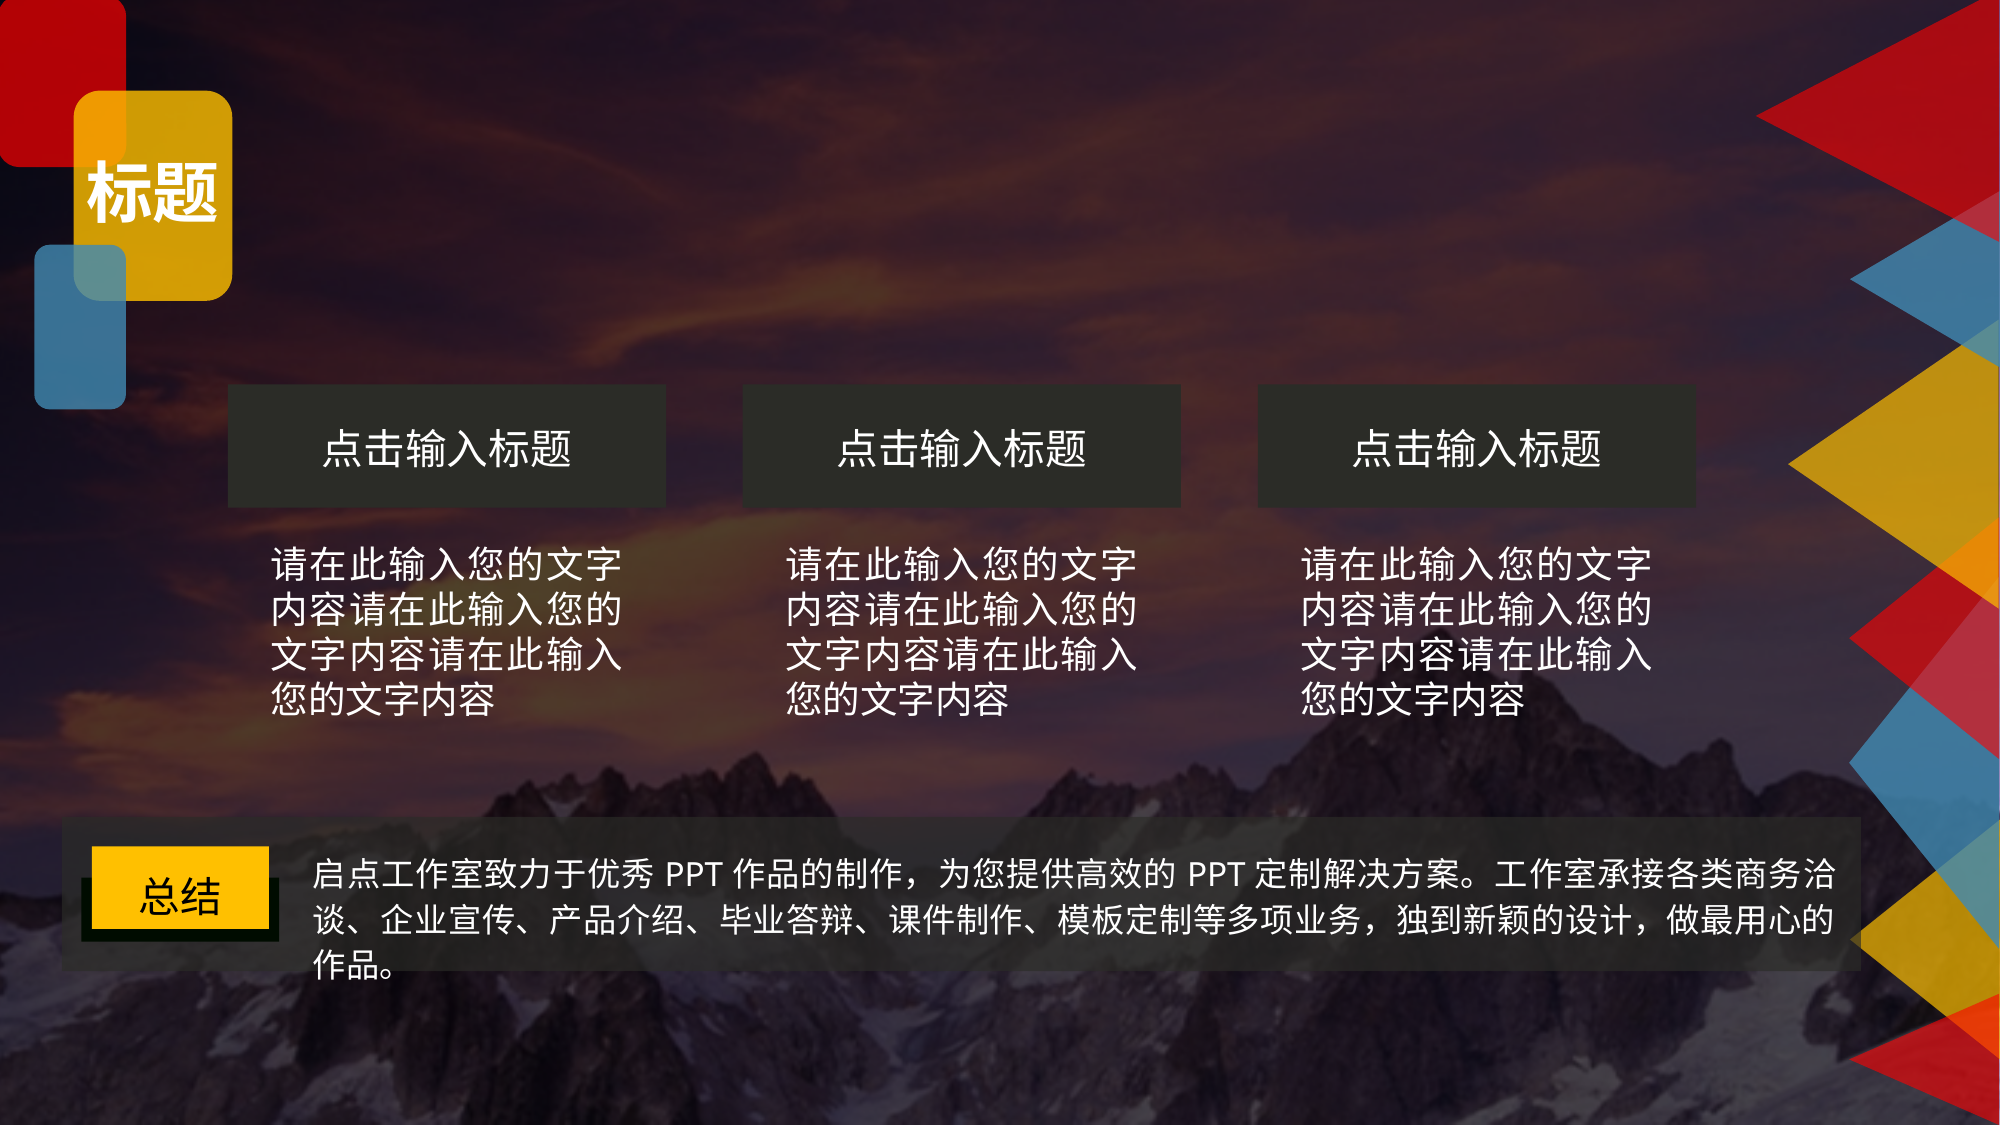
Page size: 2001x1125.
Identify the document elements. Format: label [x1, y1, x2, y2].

text_box [227, 313, 667, 760]
text_box [1257, 313, 1697, 760]
text_box [742, 313, 1181, 760]
text_box [81, 846, 280, 942]
picture [0, 0, 2000, 1125]
